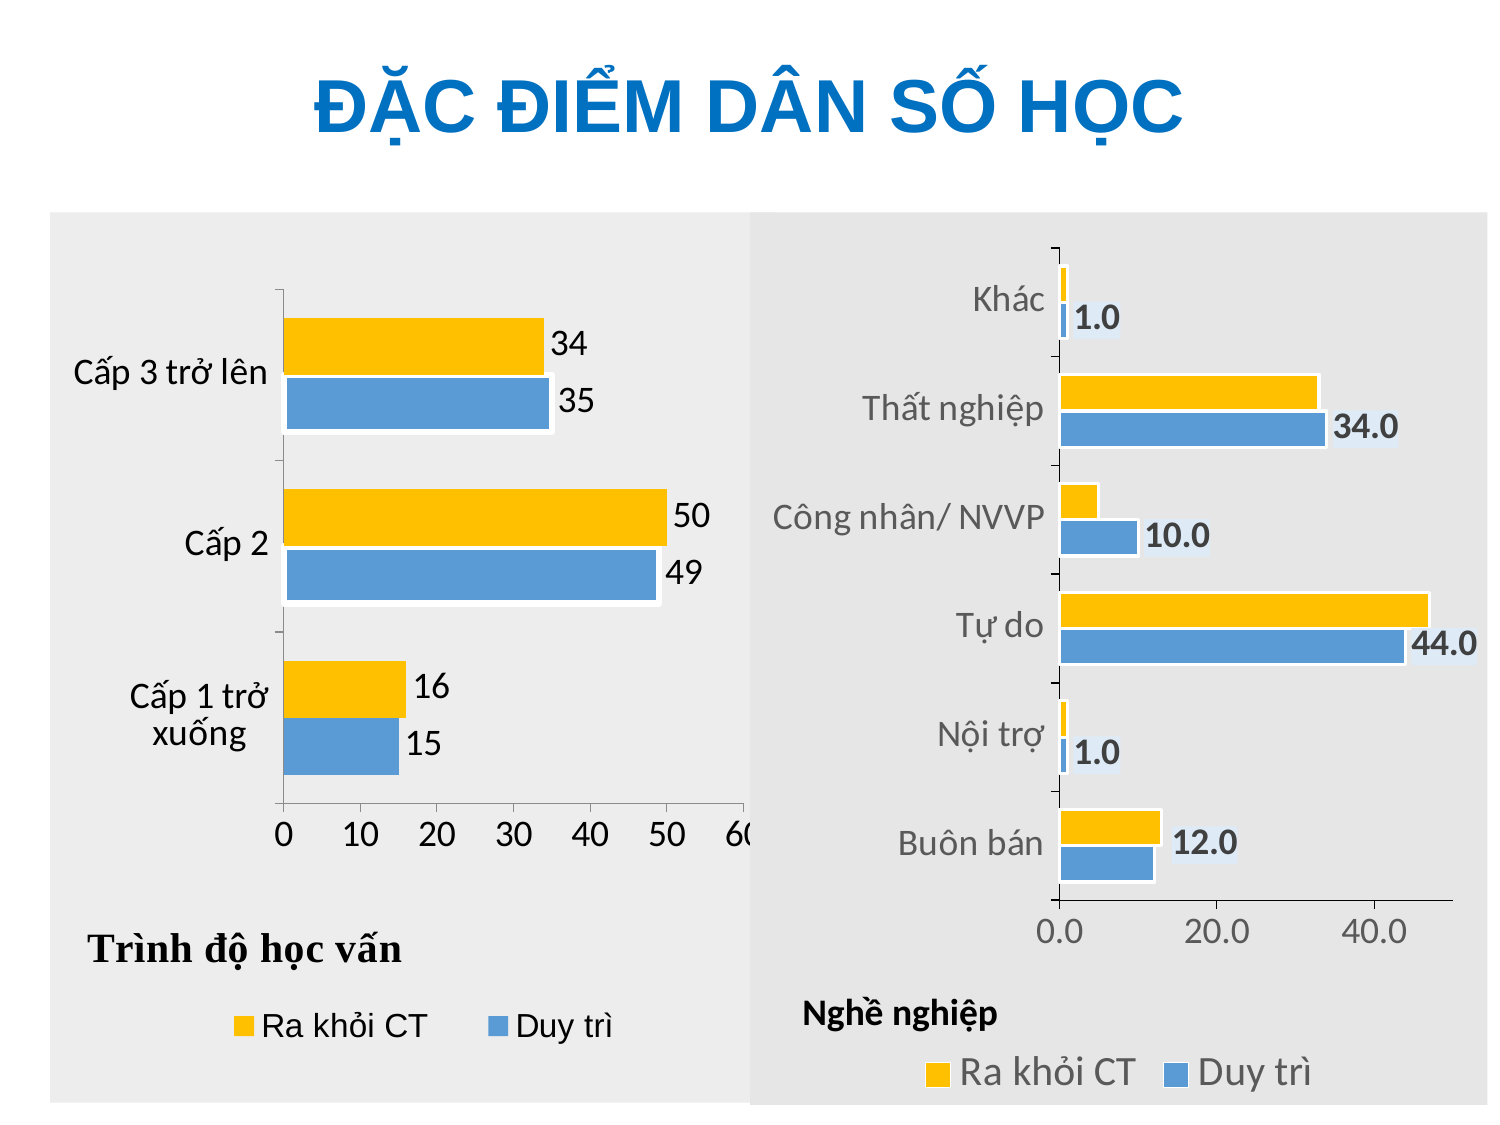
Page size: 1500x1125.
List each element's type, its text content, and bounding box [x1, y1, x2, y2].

chart [49, 212, 1488, 1105]
text_box ĐẶC ĐIỂM DÂN SỐ HỌC [74, 49, 1425, 212]
